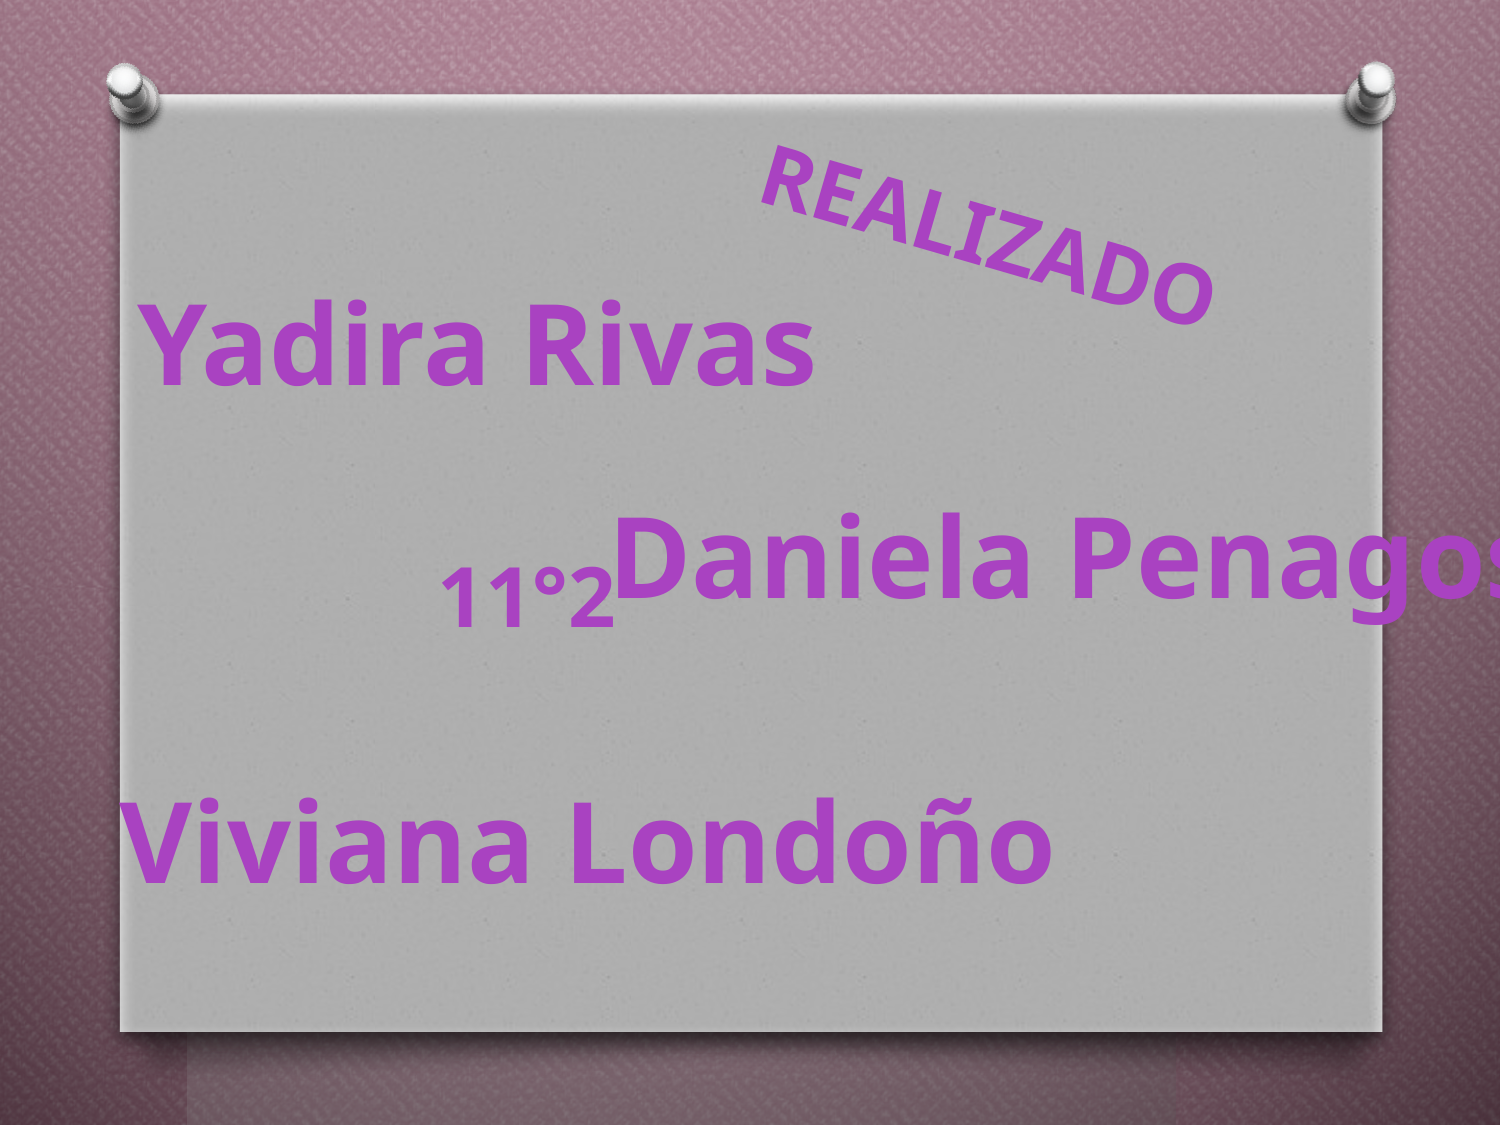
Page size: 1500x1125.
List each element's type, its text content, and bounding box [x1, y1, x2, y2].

picture [75, 29, 198, 153]
text_box Viviana Londoño [105, 763, 1072, 913]
text_box Daniela Penagos [593, 478, 1500, 629]
text_box Yadira Rivas [122, 265, 833, 416]
text_box 11°2 [423, 536, 631, 652]
text_box REALIZADO [733, 109, 1247, 360]
picture [1317, 35, 1439, 156]
